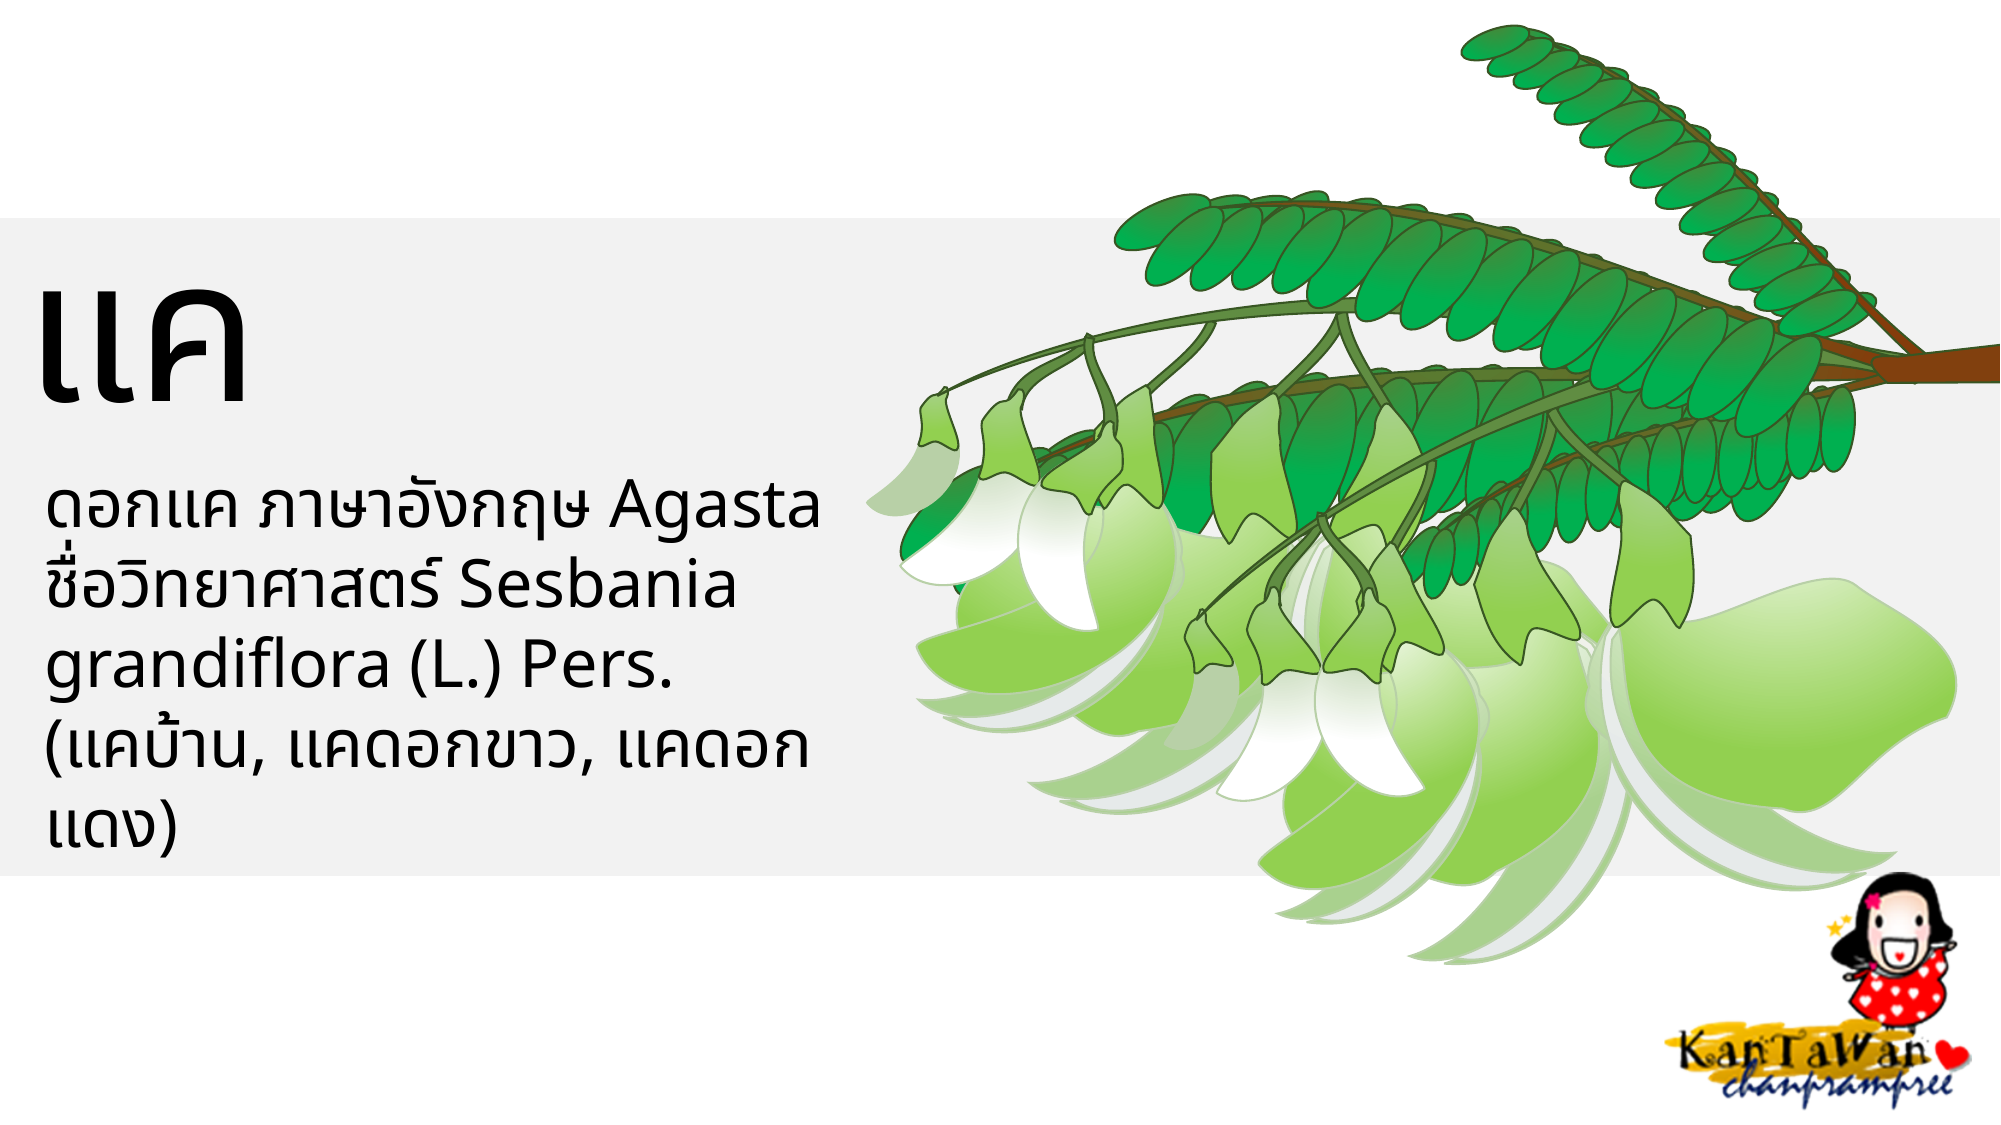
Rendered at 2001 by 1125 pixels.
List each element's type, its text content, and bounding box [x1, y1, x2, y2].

picture [1651, 971, 1983, 1111]
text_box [878, 0, 2000, 971]
text_box แค [10, 194, 274, 449]
text_box [0, 217, 878, 877]
text_box ดอกแค ภาษาอังกฤษ Agasta ชื่อวิทยาศาสตร์ Sesbania grandiflora (L.) Pers. (แคบ้าน, แคดอกขาว, แคดอกแดง) [29, 453, 878, 868]
